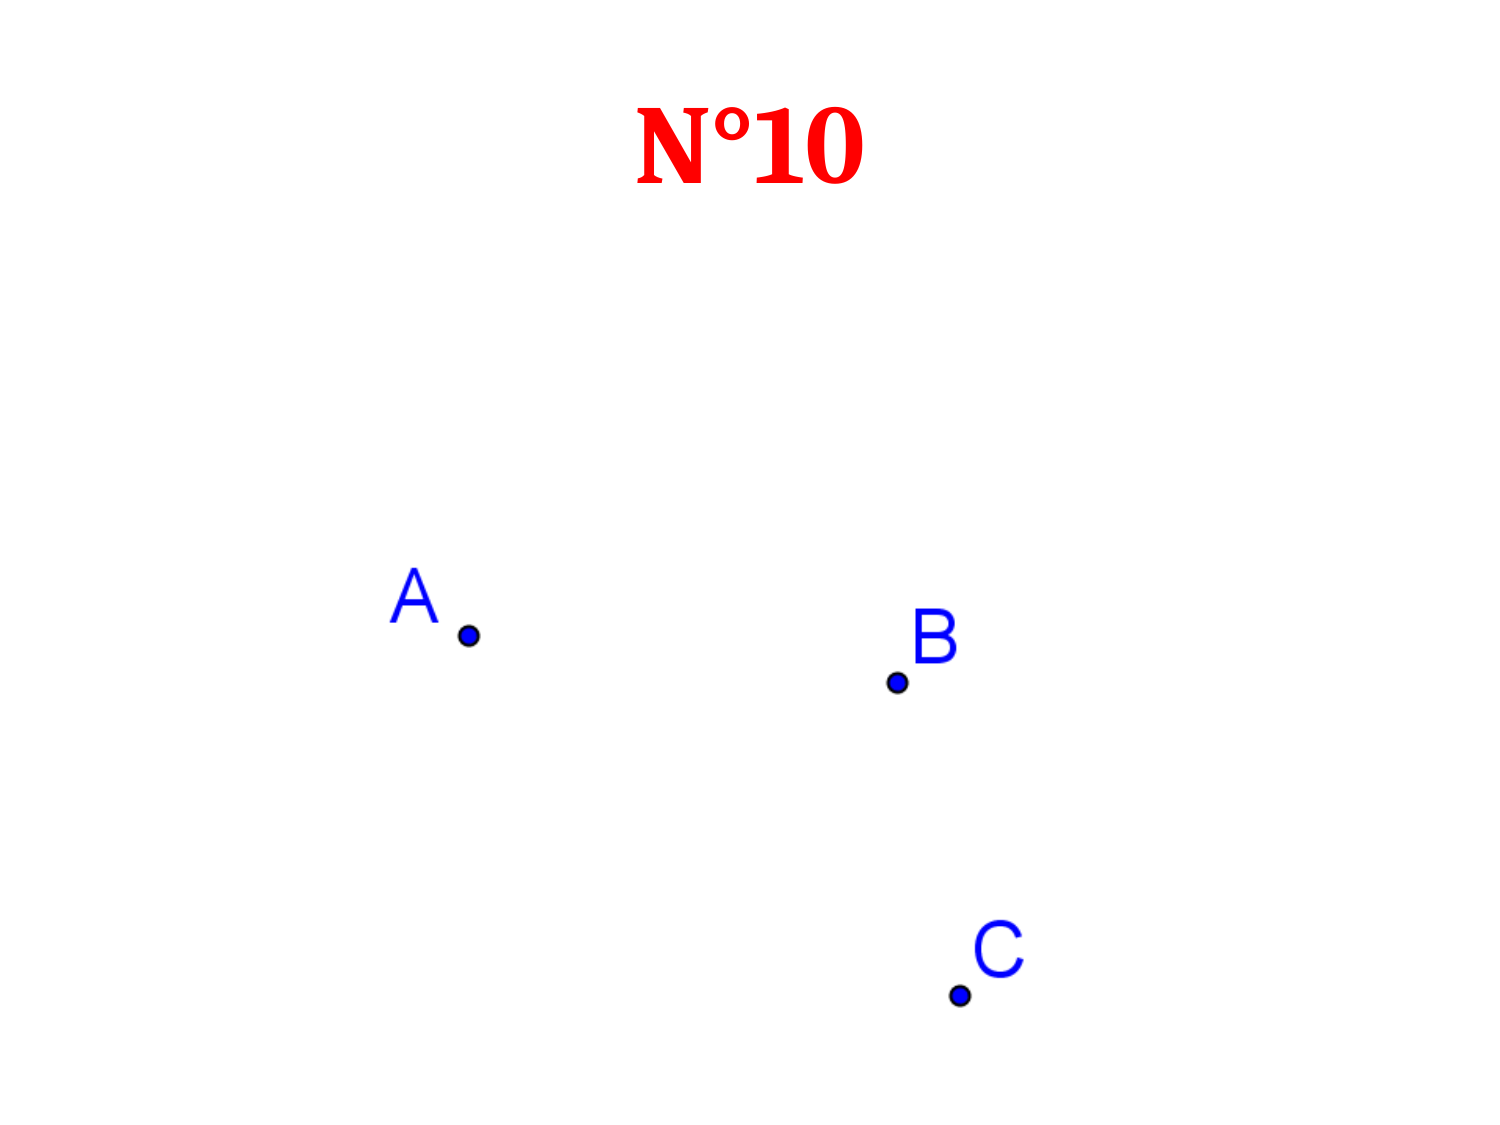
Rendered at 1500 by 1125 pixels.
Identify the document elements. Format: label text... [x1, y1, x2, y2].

text_box N°10 [0, 63, 1500, 214]
picture [240, 504, 1260, 1125]
